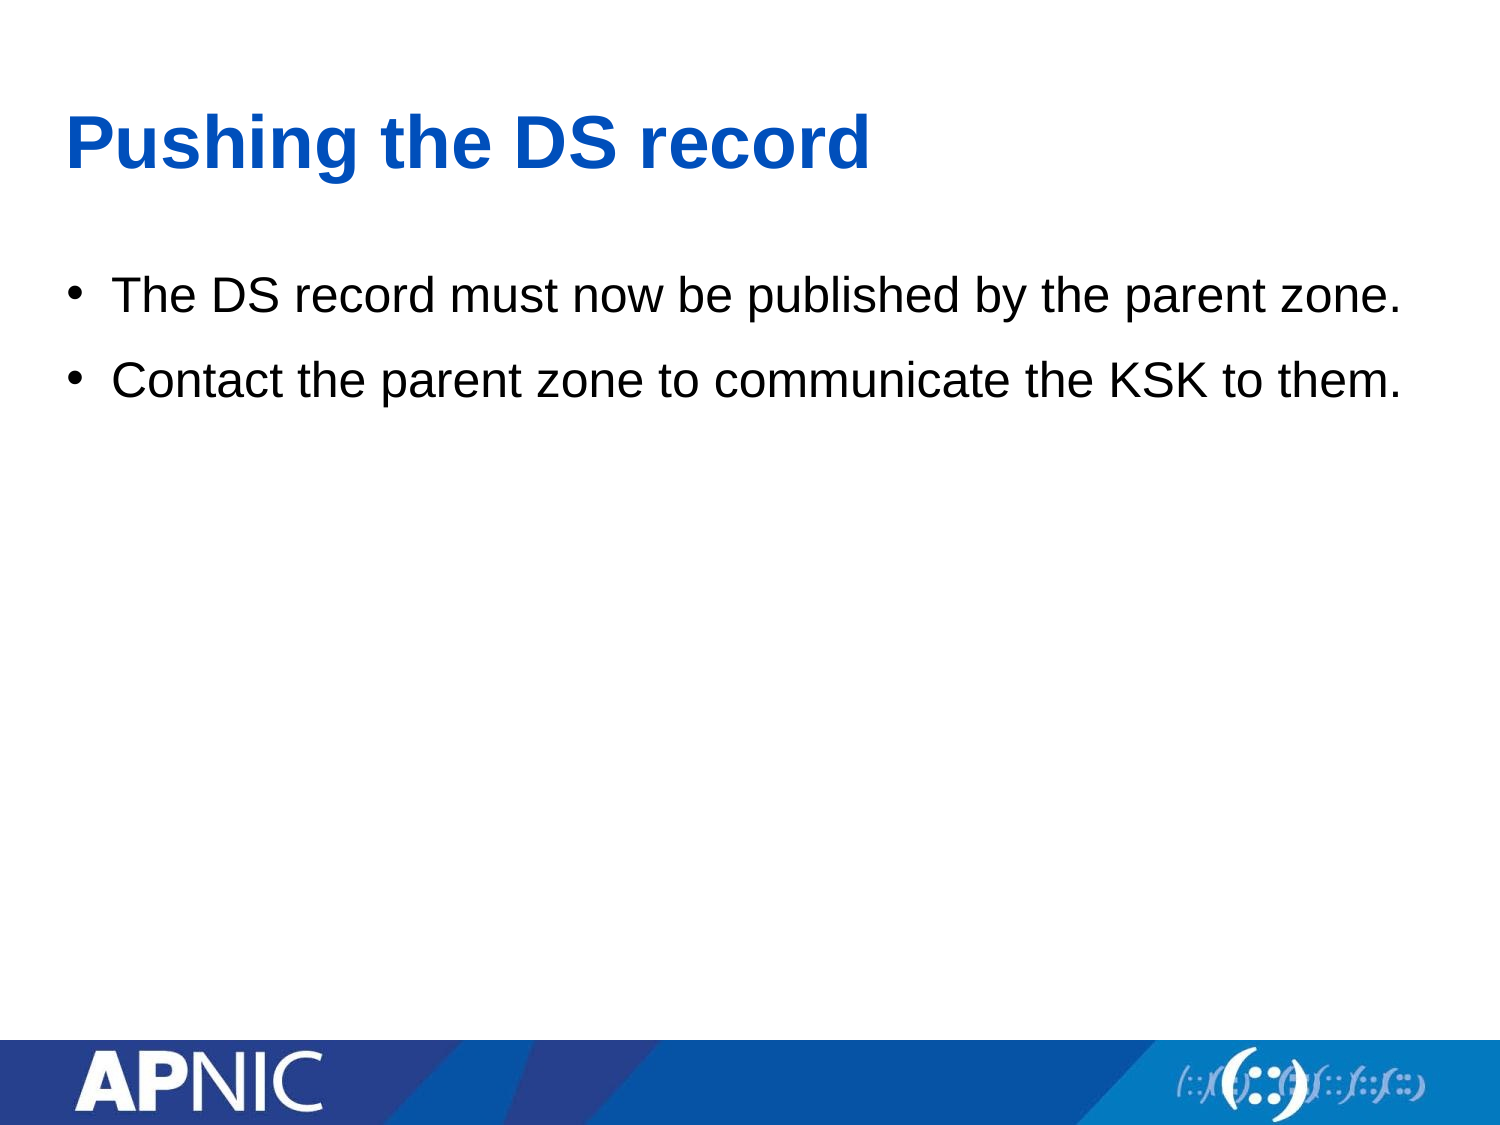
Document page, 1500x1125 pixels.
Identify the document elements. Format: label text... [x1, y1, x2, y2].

title Pushing the DS record [64, 45, 1436, 233]
picture [0, 1040, 1500, 1125]
list The DS record must now be published by the parent zone. Contact the parent zone to communicate the KSK to them. [66, 262, 1437, 1012]
